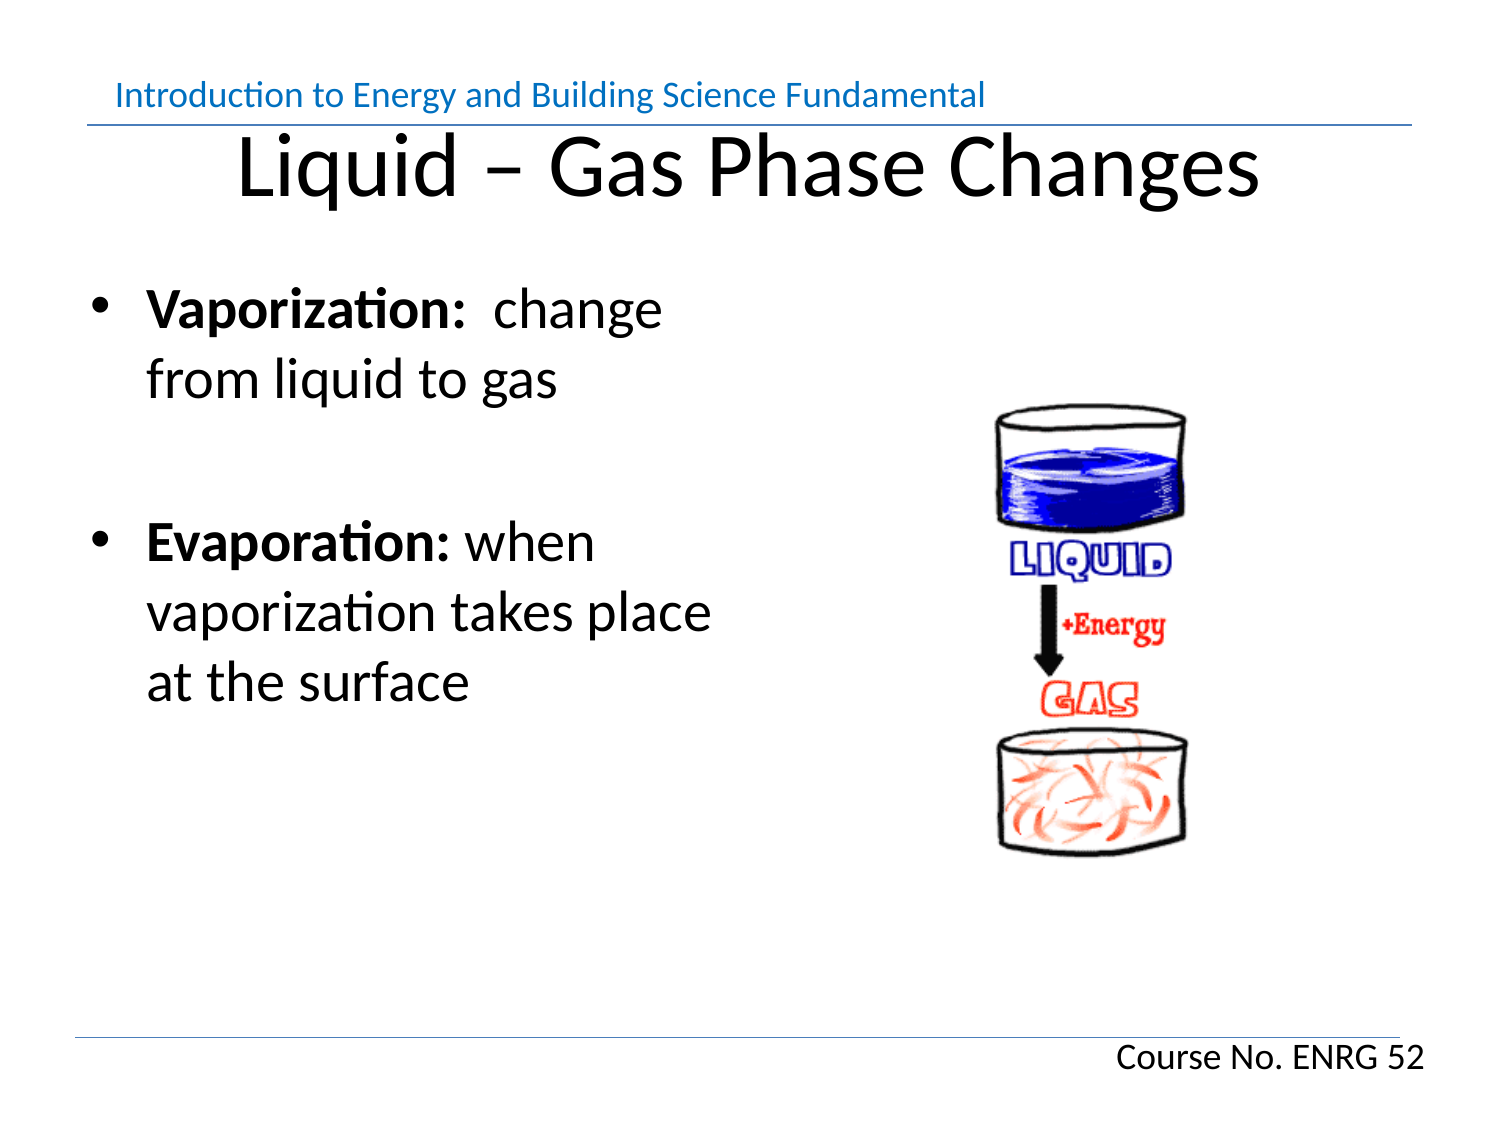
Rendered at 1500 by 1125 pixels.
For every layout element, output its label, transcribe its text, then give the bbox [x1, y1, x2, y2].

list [976, 399, 1212, 869]
list Vaporization: change from liquid to gas Evaporation: when vaporization takes place at the surface [75, 262, 738, 1005]
title Liquid – Gas Phase Changes [75, 87, 1425, 233]
